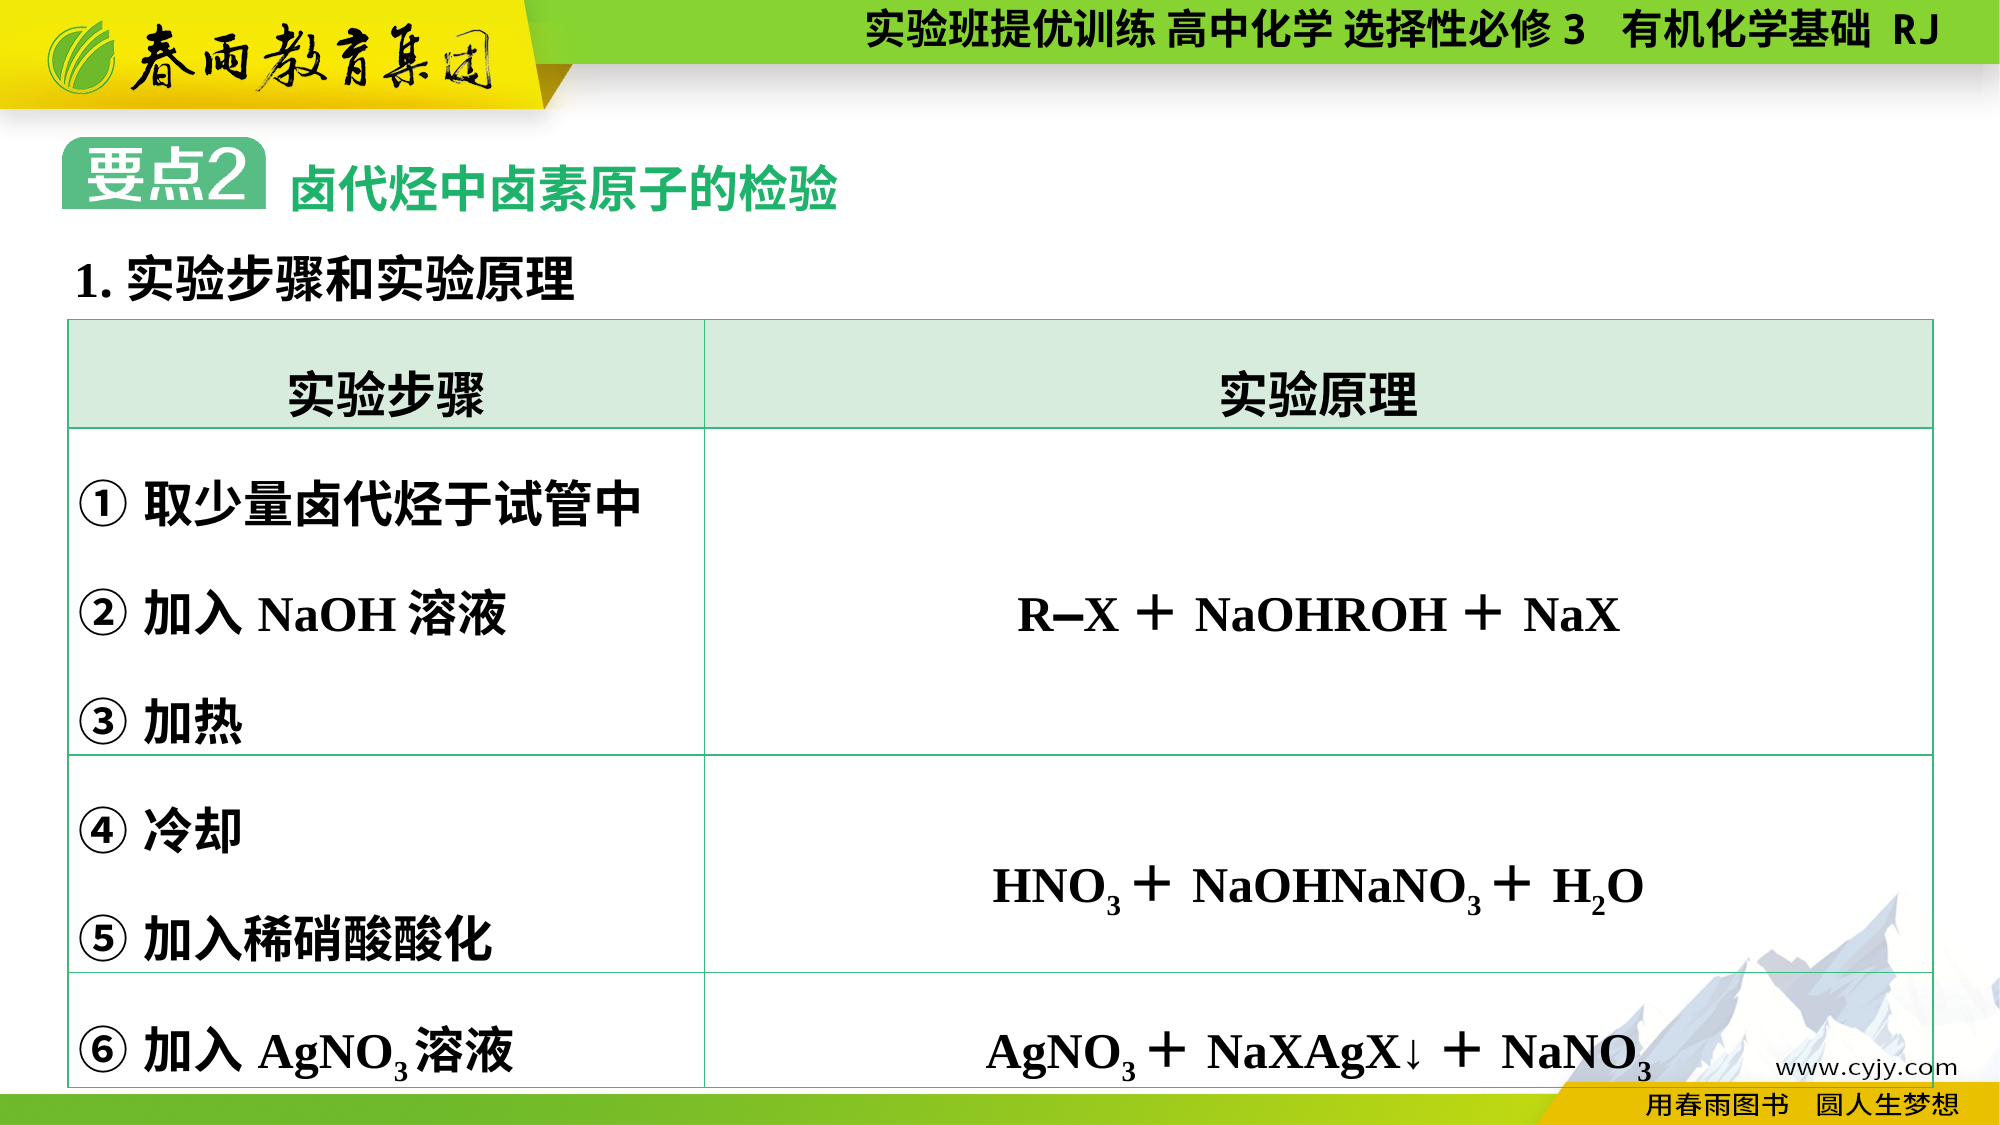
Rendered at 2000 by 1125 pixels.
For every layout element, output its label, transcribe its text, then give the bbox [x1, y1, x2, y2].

list 卤代烃中卤素原子的检验 1.实验步骤和实验原理 [59, 120, 1944, 306]
picture [0, 0, 2000, 1125]
